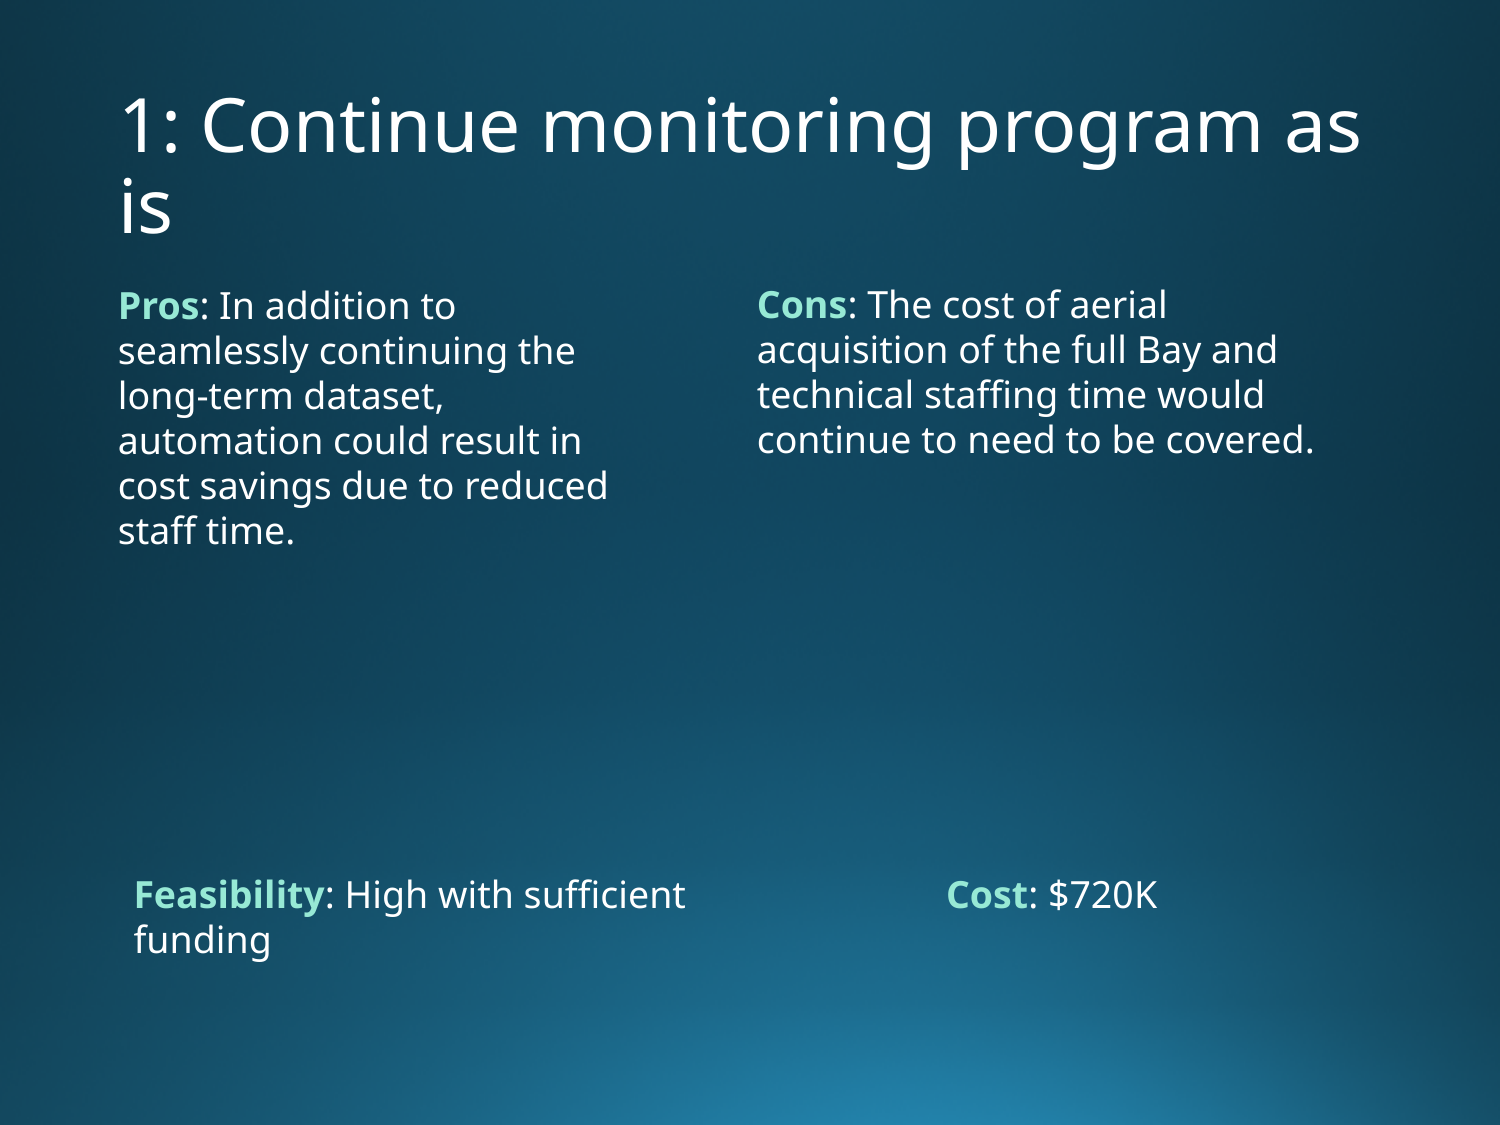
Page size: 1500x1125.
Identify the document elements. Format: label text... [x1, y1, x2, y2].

text_box Pros: In addition to seamlessly continuing the long-term dataset, automation could result in cost savings due to reduced staff time. [103, 274, 663, 560]
text_box Cost: $720K [931, 863, 1318, 924]
picture [0, 0, 1500, 1125]
title 1: Continue monitoring program as is [103, 59, 1397, 278]
text_box Feasibility: High with sufficient funding [118, 863, 783, 969]
text_box Cons: The cost of aerial acquisition of the full Bay and technical staffing time would continue to need to be covered. [742, 273, 1374, 469]
